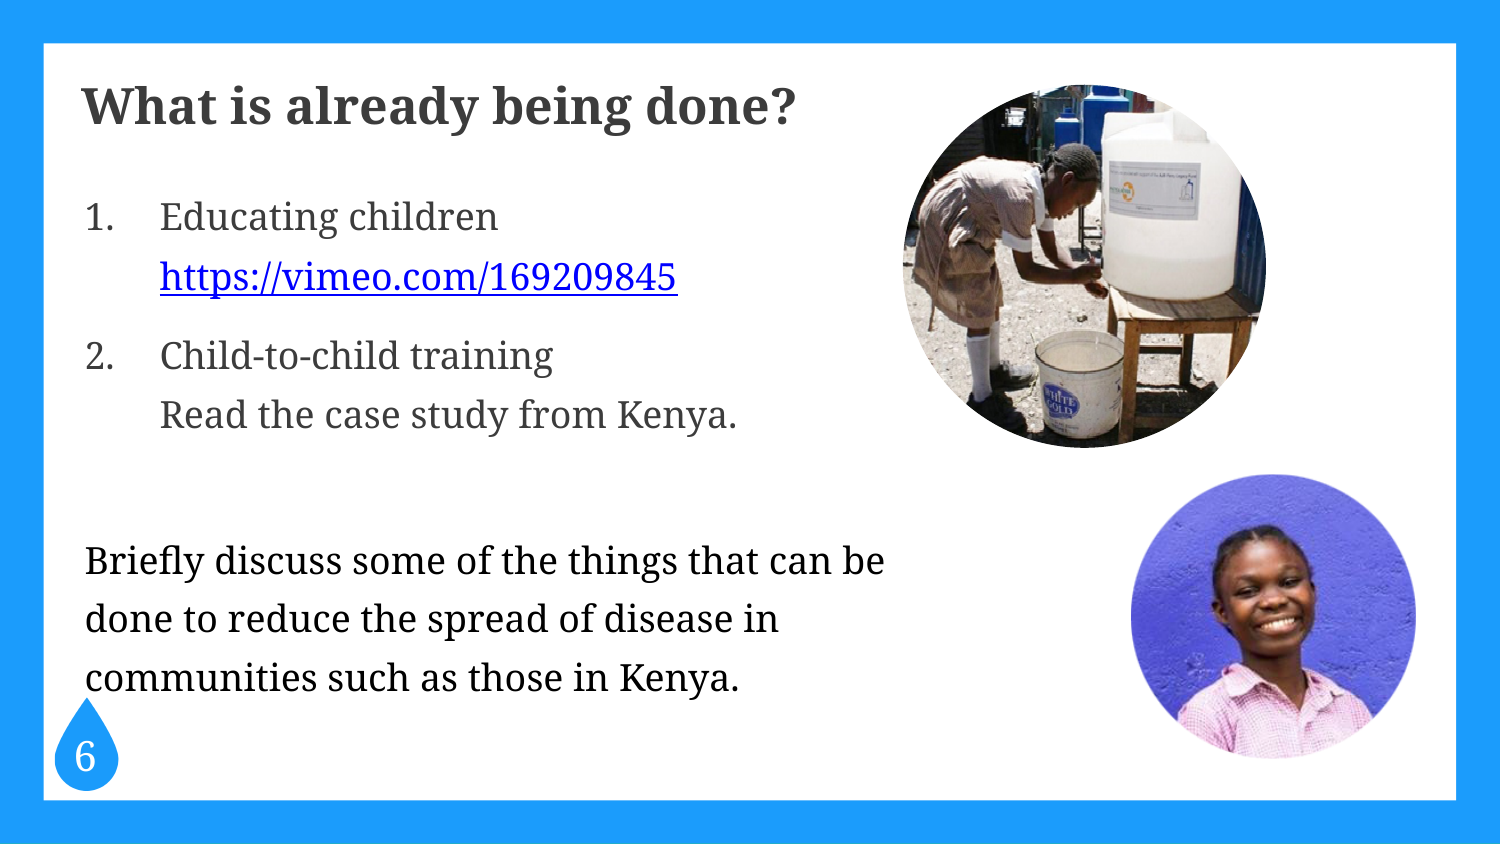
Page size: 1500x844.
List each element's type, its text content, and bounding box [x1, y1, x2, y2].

picture [1107, 447, 1440, 785]
text_box What is already being done? [73, 66, 1049, 142]
text_box Educating children https://vimeo.com/169209845 Child-to-child training Read the case study from Kenya. Briefly discuss some of the things that can be done to reduce the spread of disease in communities such as those in Kenya. [77, 171, 896, 707]
picture [53, 695, 120, 793]
text_box [0, 0, 1500, 844]
text_box [43, 43, 1457, 801]
text_box [902, 84, 1266, 448]
